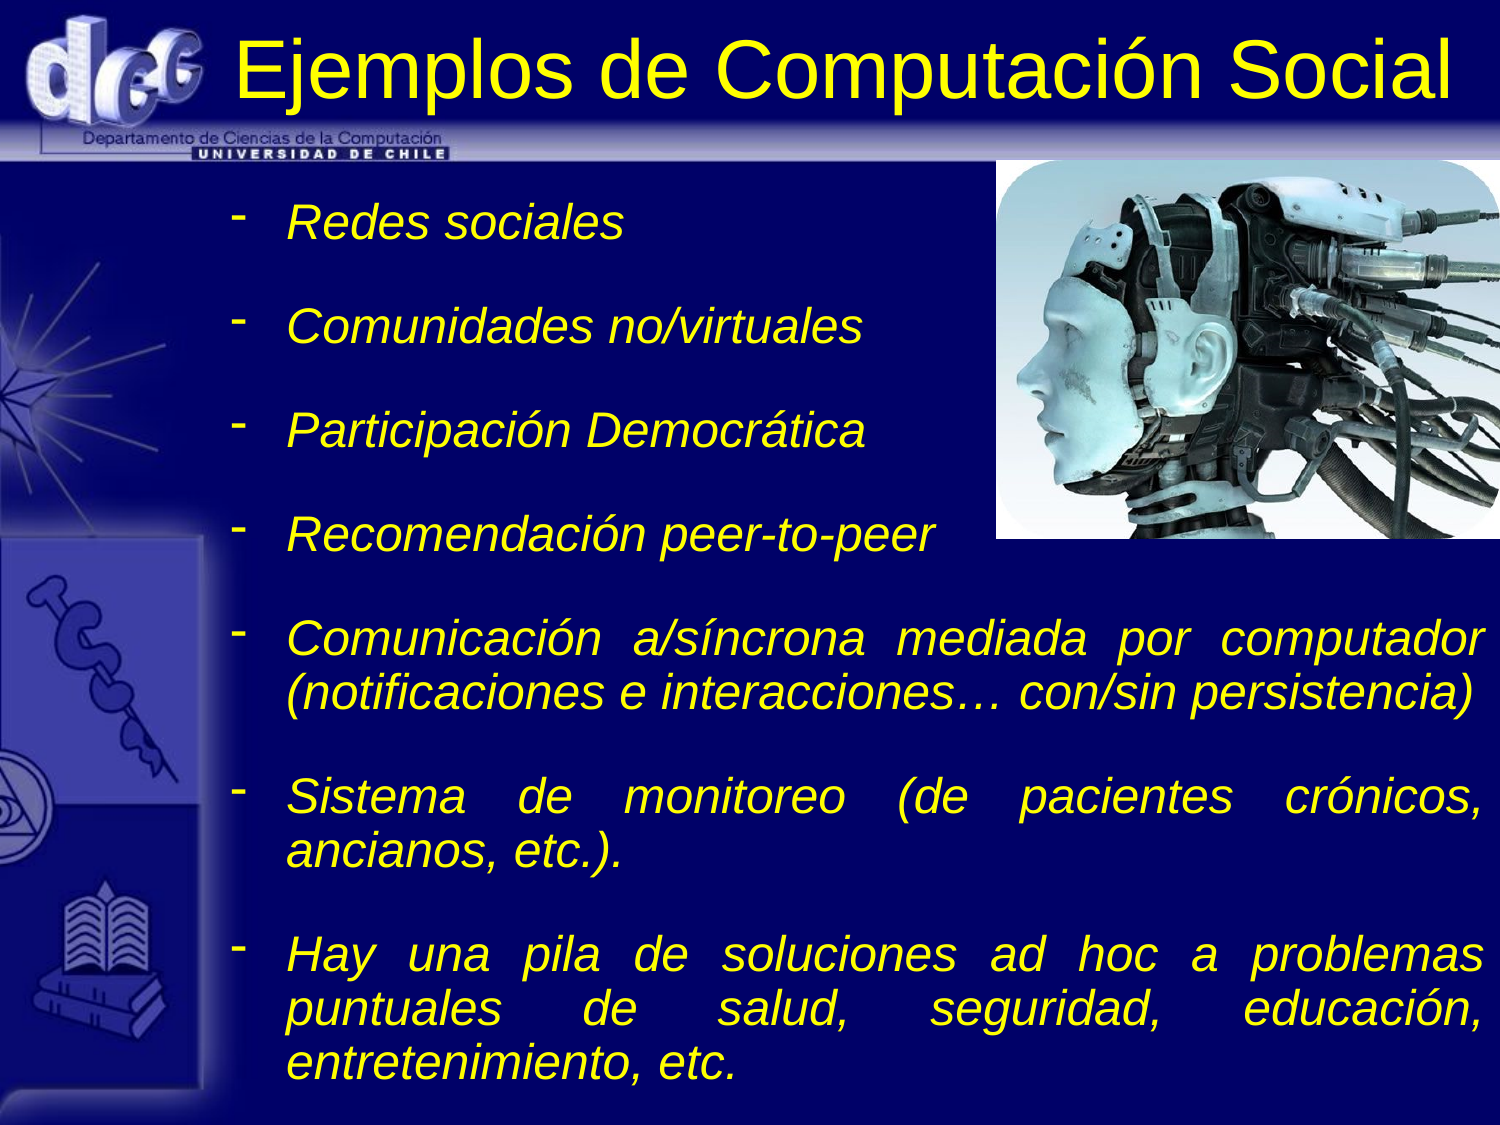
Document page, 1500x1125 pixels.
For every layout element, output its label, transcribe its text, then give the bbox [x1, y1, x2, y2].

picture [0, 0, 1500, 1125]
title Ejemplos de Computación Social [206, 0, 1482, 147]
list Redes sociales Comunidades no/virtuales Participación Democrática Recomendación peer-to-peer Comunicación a/síncrona mediada por computador (notificaciones e interacciones… con/sin persistencia) Sistema de monitoreo (de pacientes crónicos, ancianos, etc.). Hay una pila de soluciones ad hoc a problemas puntuales de salud, seguridad, educación, entretenimiento, etc. [170, 188, 1500, 1107]
